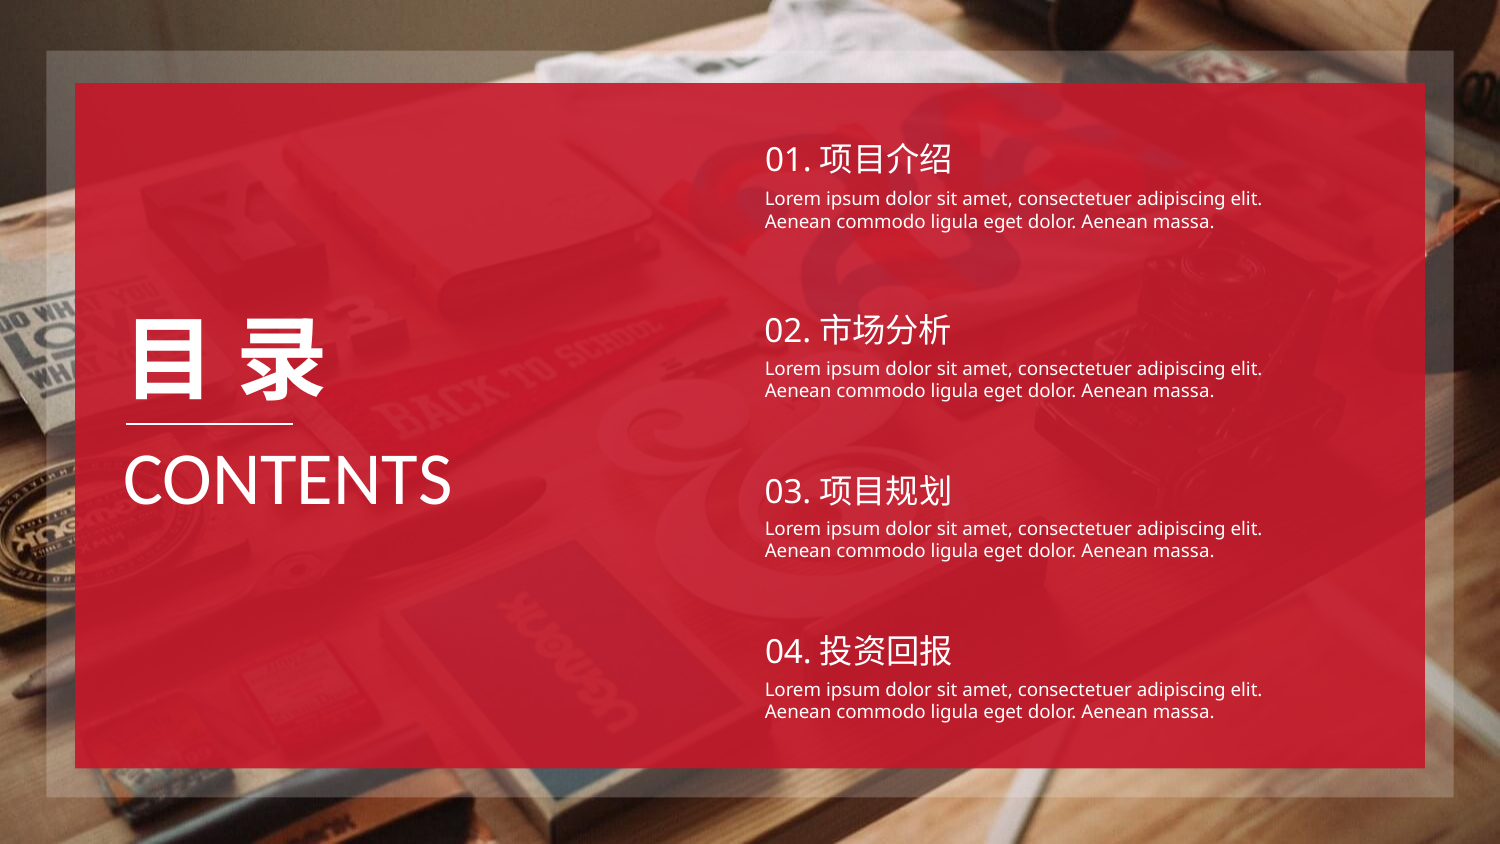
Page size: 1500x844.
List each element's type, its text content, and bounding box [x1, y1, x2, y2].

text_box Lorem ipsum dolor sit amet, consectetuer adipiscing elit. Aenean commodo ligula eget dolor. Aenean massa. [750, 509, 1317, 569]
text_box CONTENTS [108, 421, 468, 527]
text_box [45, 50, 1455, 799]
text_box 目 录 [109, 293, 344, 419]
text_box [74, 82, 1426, 770]
text_box Lorem ipsum dolor sit amet, consectetuer adipiscing elit. Aenean commodo ligula eget dolor. Aenean massa. [750, 670, 1317, 730]
text_box Lorem ipsum dolor sit amet, consectetuer adipiscing elit. Aenean commodo ligula eget dolor. Aenean massa. [750, 179, 1317, 240]
text_box 02.市场分析 [749, 302, 968, 357]
picture [0, 0, 1500, 844]
text_box 01.项目介绍 [750, 130, 968, 179]
text_box 04.投资回报 [750, 622, 968, 670]
text_box 03.项目规划 [749, 463, 968, 518]
text_box Lorem ipsum dolor sit amet, consectetuer adipiscing elit. Aenean commodo ligula eget dolor. Aenean massa. [750, 349, 1317, 409]
